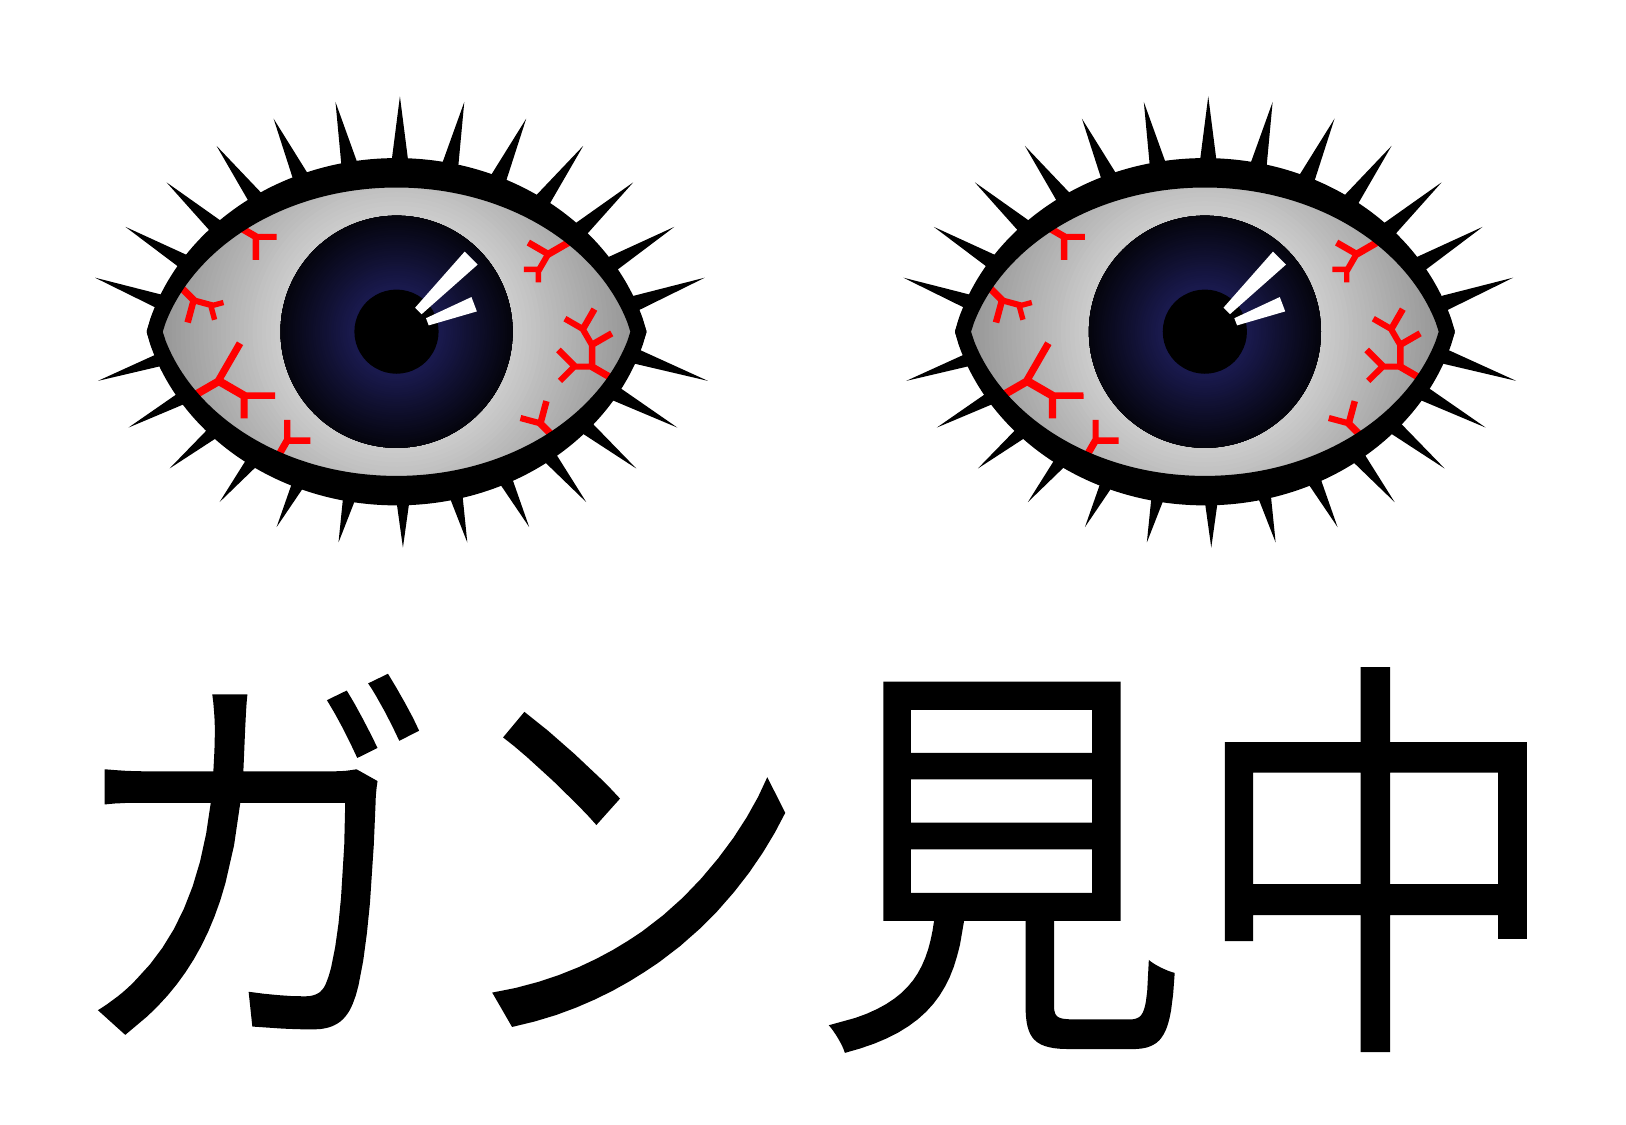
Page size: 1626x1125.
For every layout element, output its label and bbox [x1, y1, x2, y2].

text_box [94, 96, 1517, 548]
